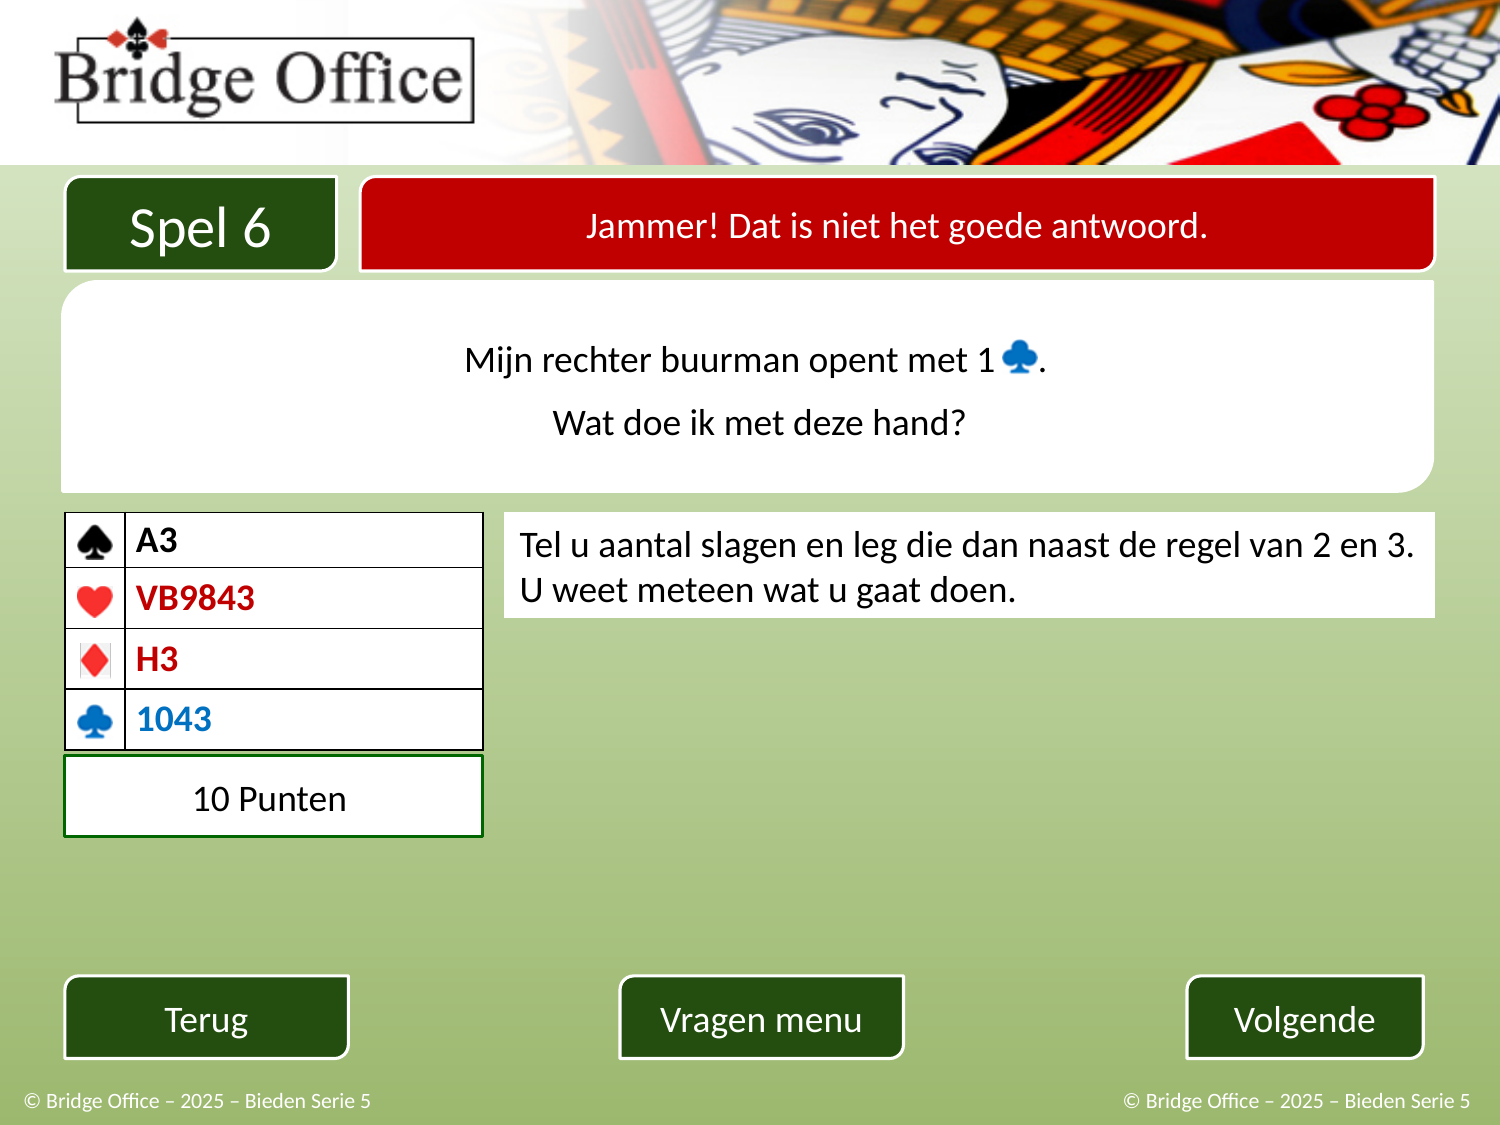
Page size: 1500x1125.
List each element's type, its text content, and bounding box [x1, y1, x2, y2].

text_box Wat doe ik met deze hand? [537, 390, 986, 451]
table_cell [66, 690, 124, 749]
text_box Tel u aantal slagen en leg die dan naast de regel van 2 en 3. U weet meteen wat u gaat doen. [504, 512, 1435, 618]
picture [77, 643, 114, 679]
picture [77, 524, 114, 561]
table_cell VB9843 [126, 568, 482, 628]
text_box Jammer! Dat is niet het goede antwoord. [358, 179, 1437, 273]
text_box 10 Punten [63, 754, 484, 838]
table_cell [66, 568, 124, 628]
text_box Vragen menu [618, 974, 906, 1061]
table_header [66, 513, 124, 567]
text_box [61, 280, 1435, 493]
text_box Volgende [1185, 974, 1425, 1061]
table_cell 1043 [126, 690, 482, 749]
text_box © Bridge Office – 2025 – Bieden Serie 5 [1107, 1079, 1500, 1121]
picture [77, 585, 114, 618]
table_cell [66, 629, 124, 688]
text_box Spel 6 [63, 179, 339, 273]
text_box © Bridge Office – 2025 – Bieden Serie 5 [8, 1079, 393, 1121]
text_box Terug [63, 974, 350, 1061]
table_header A3 [126, 513, 482, 567]
table_cell H3 [126, 629, 482, 688]
picture [77, 703, 114, 740]
picture [0, 0, 1500, 166]
picture [1001, 339, 1038, 375]
text_box Mijn rechter buurman opent met 1 . [449, 327, 1075, 388]
